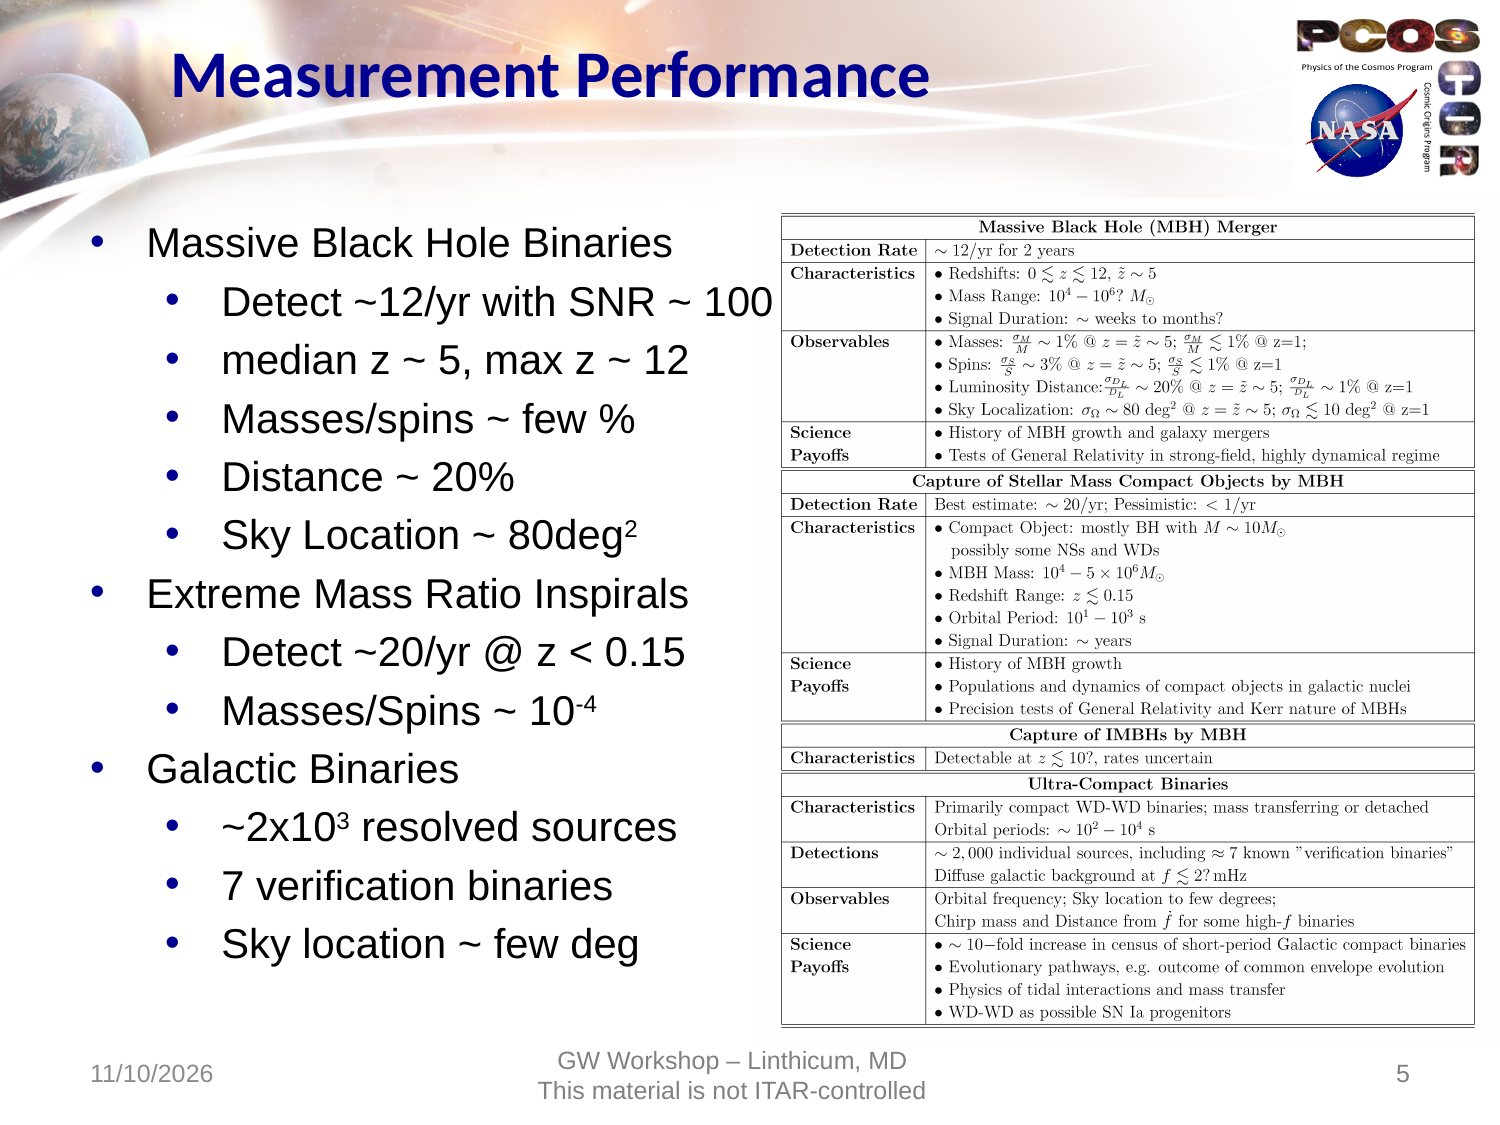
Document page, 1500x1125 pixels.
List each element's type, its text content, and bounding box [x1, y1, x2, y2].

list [754, 198, 1500, 1049]
title Measurement Performance [155, 0, 1409, 143]
picture [0, 0, 1486, 1125]
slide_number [75, 1042, 357, 1103]
slide_number 5 [1074, 1057, 1425, 1103]
text_box Massive Black Hole Binaries Detect ~12/yr with SNR ~ 100 median z ~ 5, max z ~ 12 Masses/spins ~ few % Distance ~ 20% Sky Location ~ 80deg2 Extreme Mass Ratio Inspirals Detect ~20/yr @ z < 0.15 Masses/Spins ~ 10-4 Galactic Binaries ~2x103 resolved sources 7 verification binaries Sky location ~ few deg [75, 208, 749, 1020]
